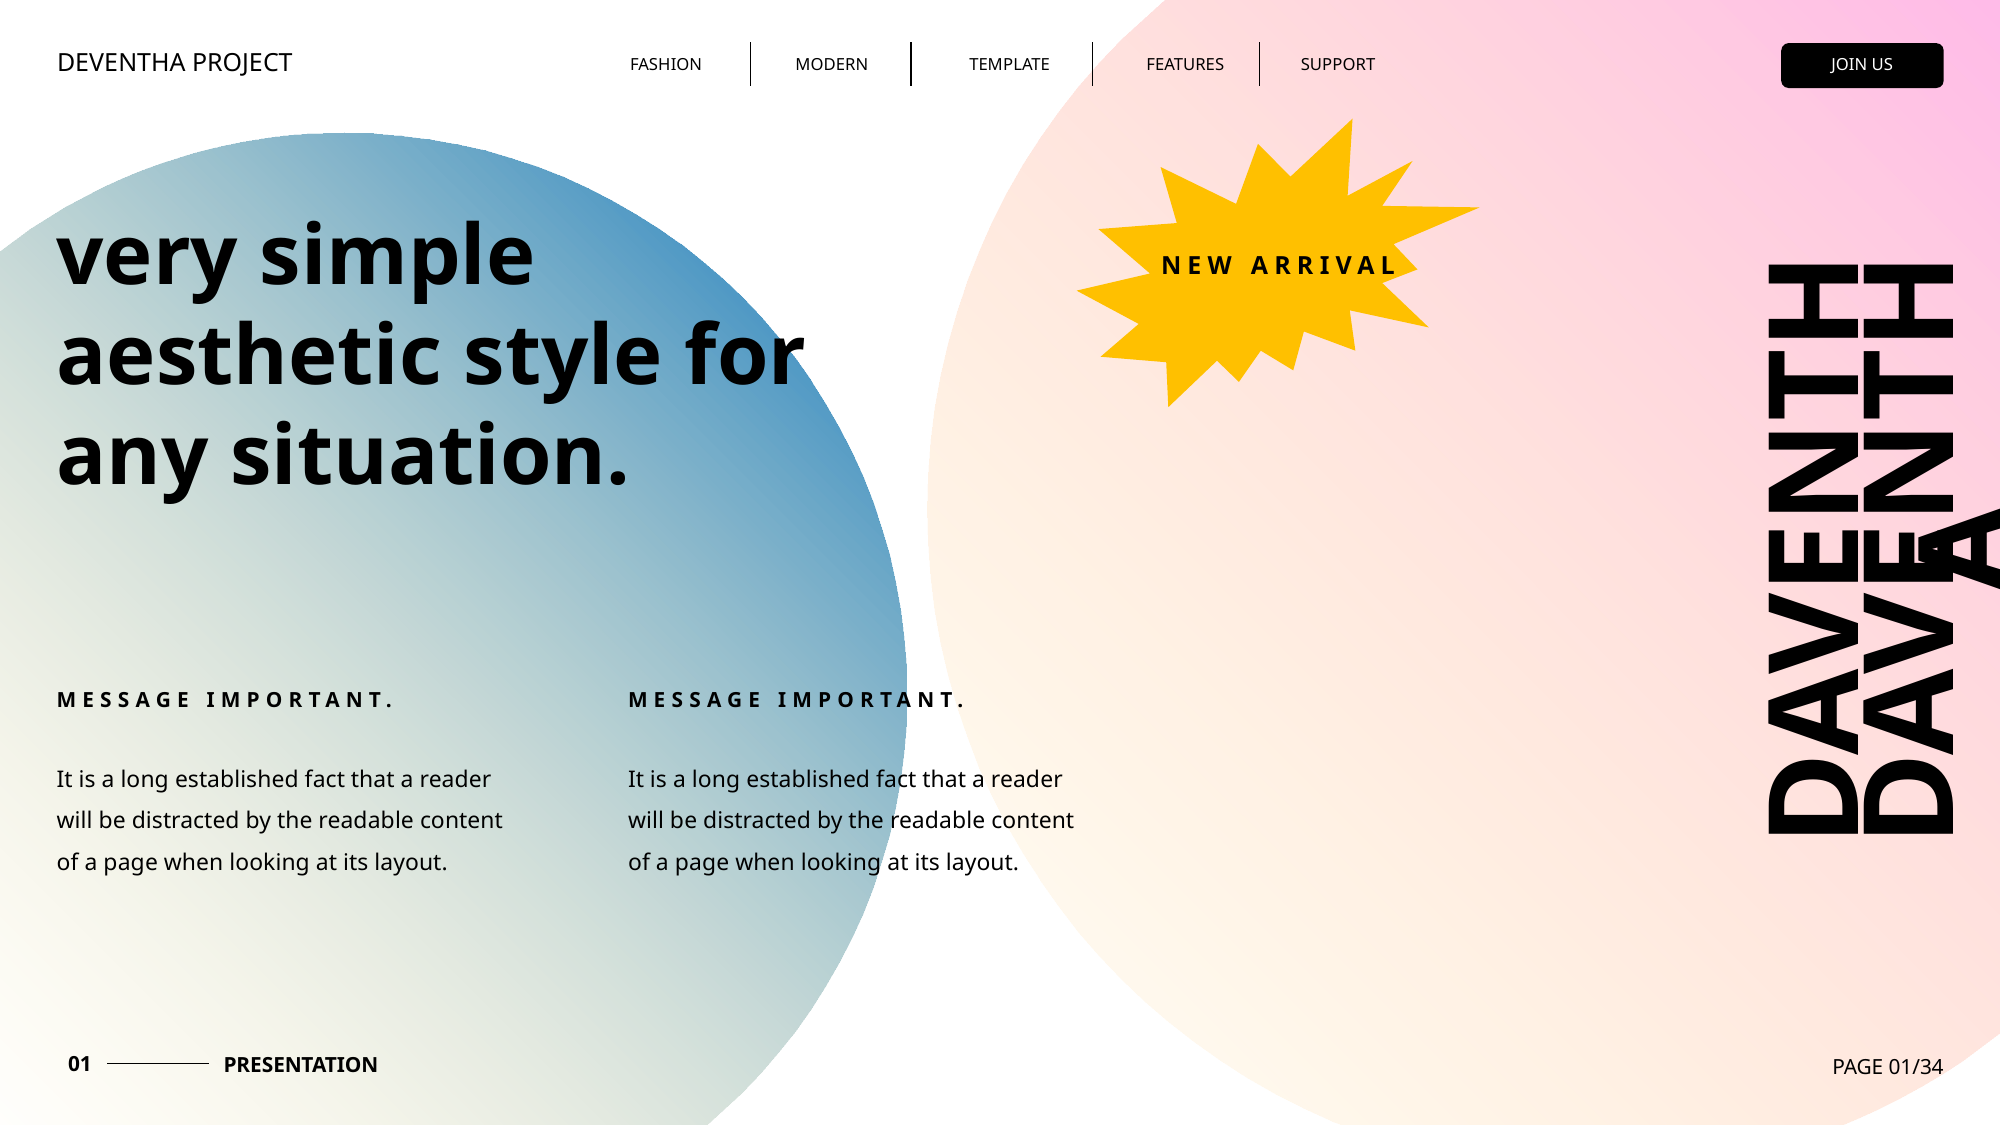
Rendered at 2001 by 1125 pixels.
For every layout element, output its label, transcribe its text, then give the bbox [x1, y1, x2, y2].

text_box It is a long established fact that a reader will be distracted by the readable content of a page when looking at its layout. [41, 743, 544, 882]
text_box It is a long established fact that a reader will be distracted by the readable content of a page when looking at its layout. [613, 743, 1116, 882]
text_box NEW ARRIVAL [1140, 241, 1252, 285]
text_box [926, 0, 2000, 1125]
text_box very simple aesthetic style for any situation. [41, 193, 885, 509]
picture [1252, 208, 1711, 885]
text_box JOIN US [1757, 46, 1968, 91]
text_box DEVENTHA PROJECT [42, 38, 413, 84]
text_box [1073, 274, 1252, 410]
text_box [42, 1043, 424, 1104]
text_box MESSAGE IMPORTANT. [613, 679, 988, 718]
text_box PAGE 01/34 [1694, 1045, 1959, 1091]
text_box [88, 131, 601, 193]
text_box [1095, 116, 1481, 267]
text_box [534, 42, 1470, 92]
text_box DAVENTHA [1726, 195, 2000, 904]
text_box [0, 220, 908, 1125]
text_box MESSAGE IMPORTANT. [41, 679, 417, 718]
text_box [1781, 42, 1944, 46]
